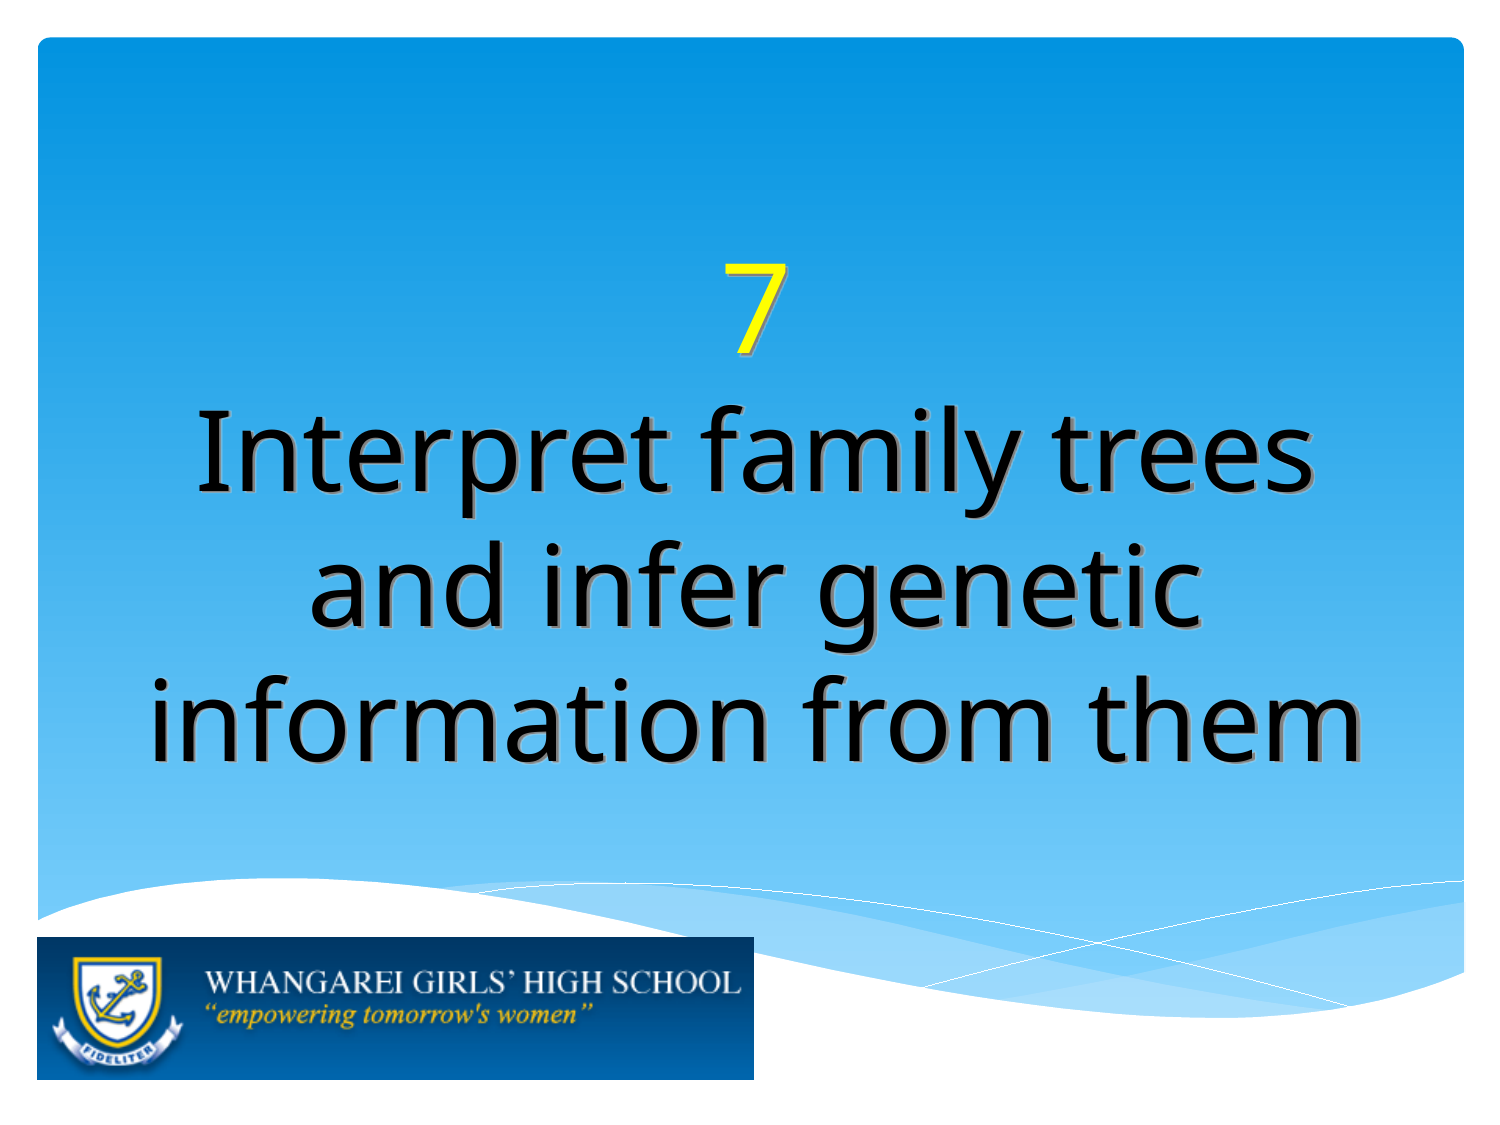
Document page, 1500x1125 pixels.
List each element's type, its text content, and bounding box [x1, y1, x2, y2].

picture [37, 937, 754, 1080]
text_box 7 Interpret family trees and infer genetic information from them [74, 99, 1438, 913]
